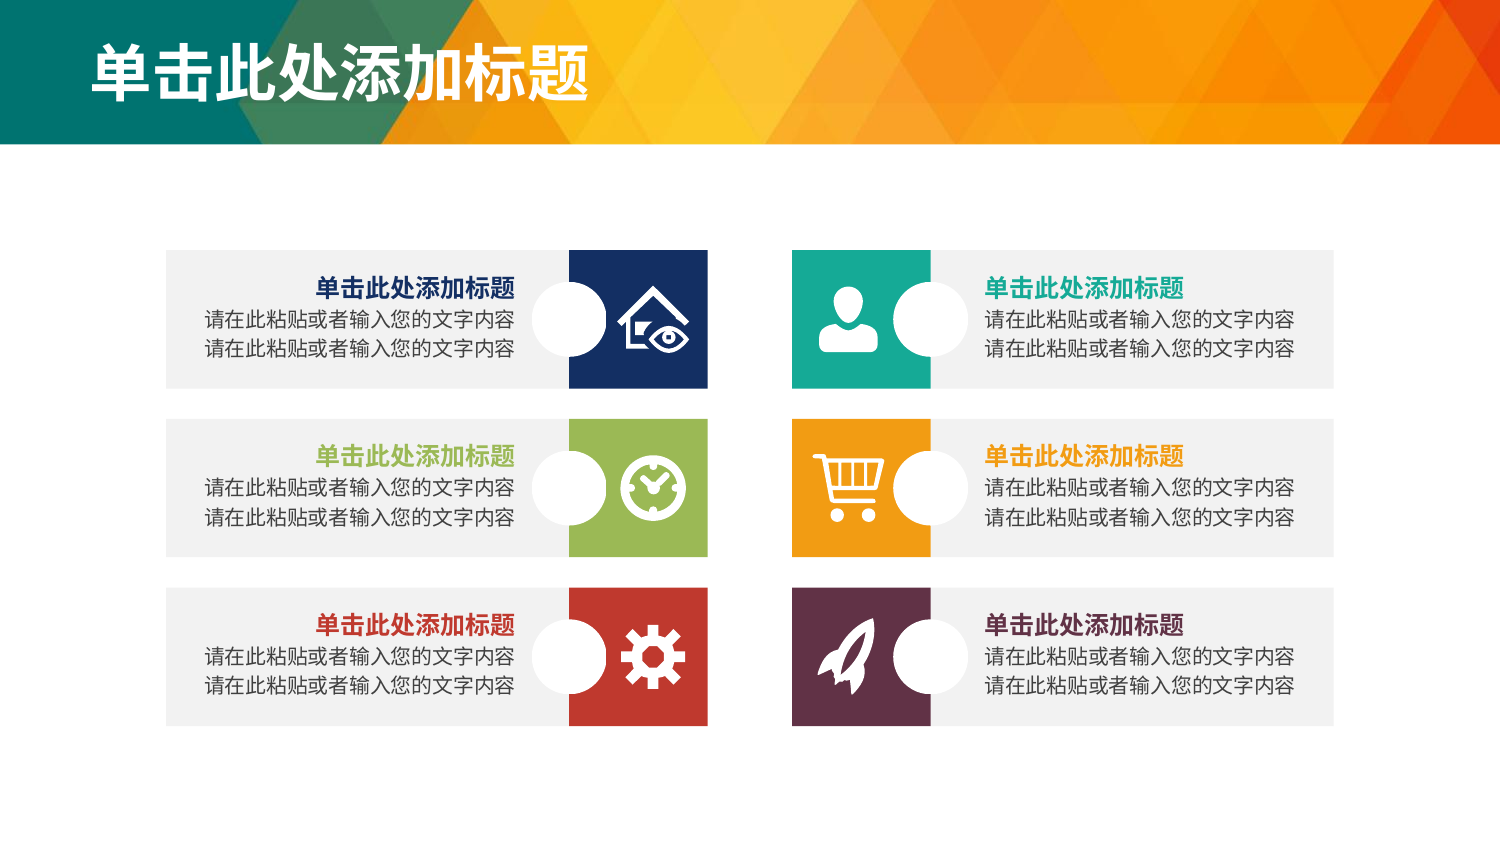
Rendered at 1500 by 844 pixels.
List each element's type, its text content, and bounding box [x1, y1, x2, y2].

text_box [531, 587, 708, 727]
text_box [969, 418, 1335, 558]
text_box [531, 418, 708, 558]
text_box [165, 249, 570, 390]
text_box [531, 250, 708, 389]
text_box 单击此处添加标题 请在此粘贴或者输入您的文字内容 请在此粘贴或者输入您的文字内容 [168, 609, 516, 698]
text_box 单击此处添加标题 请在此粘贴或者输入您的文字内容 请在此粘贴或者输入您的文字内容 [984, 272, 1332, 361]
text_box 单击此处添加标题 请在此粘贴或者输入您的文字内容 请在此粘贴或者输入您的文字内容 [168, 440, 516, 530]
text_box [792, 418, 969, 558]
text_box 单击此处添加标题 请在此粘贴或者输入您的文字内容 请在此粘贴或者输入您的文字内容 [168, 272, 516, 361]
text_box [969, 587, 1335, 727]
text_box 单击此处添加标题 [75, 26, 1060, 116]
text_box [792, 587, 969, 727]
text_box [165, 587, 531, 727]
text_box [930, 249, 1335, 390]
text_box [620, 455, 686, 521]
text_box 单击此处添加标题 请在此粘贴或者输入您的文字内容 请在此粘贴或者输入您的文字内容 [984, 440, 1332, 530]
picture [0, 0, 1500, 144]
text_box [792, 250, 969, 389]
text_box [165, 418, 531, 558]
text_box 单击此处添加标题 请在此粘贴或者输入您的文字内容 请在此粘贴或者输入您的文字内容 [984, 609, 1332, 698]
